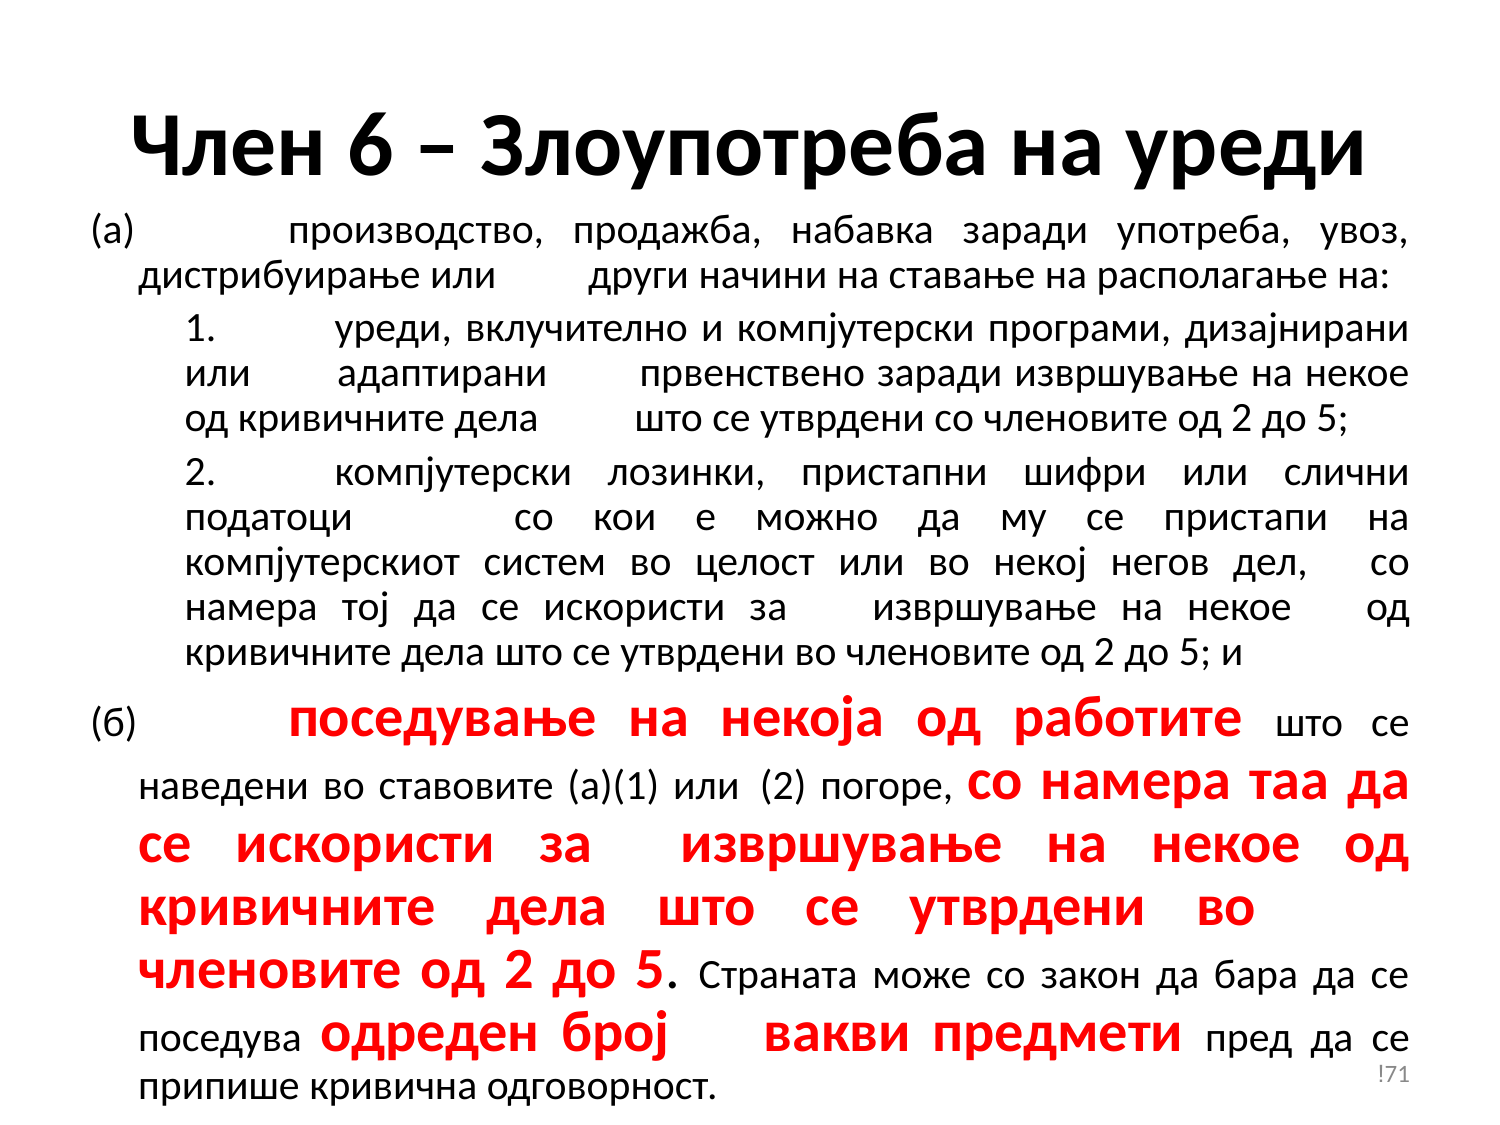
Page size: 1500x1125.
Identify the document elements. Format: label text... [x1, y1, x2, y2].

slide_number !71 [1074, 1042, 1425, 1103]
list (а) производство, продажба, набавка заради употреба, увоз, дистрибуирање или други начини на ставање на располагање на: 1. уреди, вклучително и компјутерски програми, дизајнирани или адаптирани првенствено заради извршување на некое од кривичните дела што се утврдени со членовите од 2 до 5; 2. компјутерски лозинки, пристапни шифри или слични податоци со кои е можно да му се пристапи на компјутерскиот систем во целост или во некој негов дел, со намера тој да се искористи за извршување на некое од кривичните дела што се утврдени во членовите од 2 до 5; и (б) поседување на некоја од работите што се наведени во ставовите (a)(1) или (2) погоре, со намера таа да се искористи за извршување на некое од кривичните дела што се утврдени во членовите од 2 до 5. Страната може со закон да бара да се поседува одреден број вакви предмети пред да се припише кривична одговорност. [75, 200, 1425, 1018]
title Член 6 – Злоупотреба на уреди [75, 45, 1425, 200]
